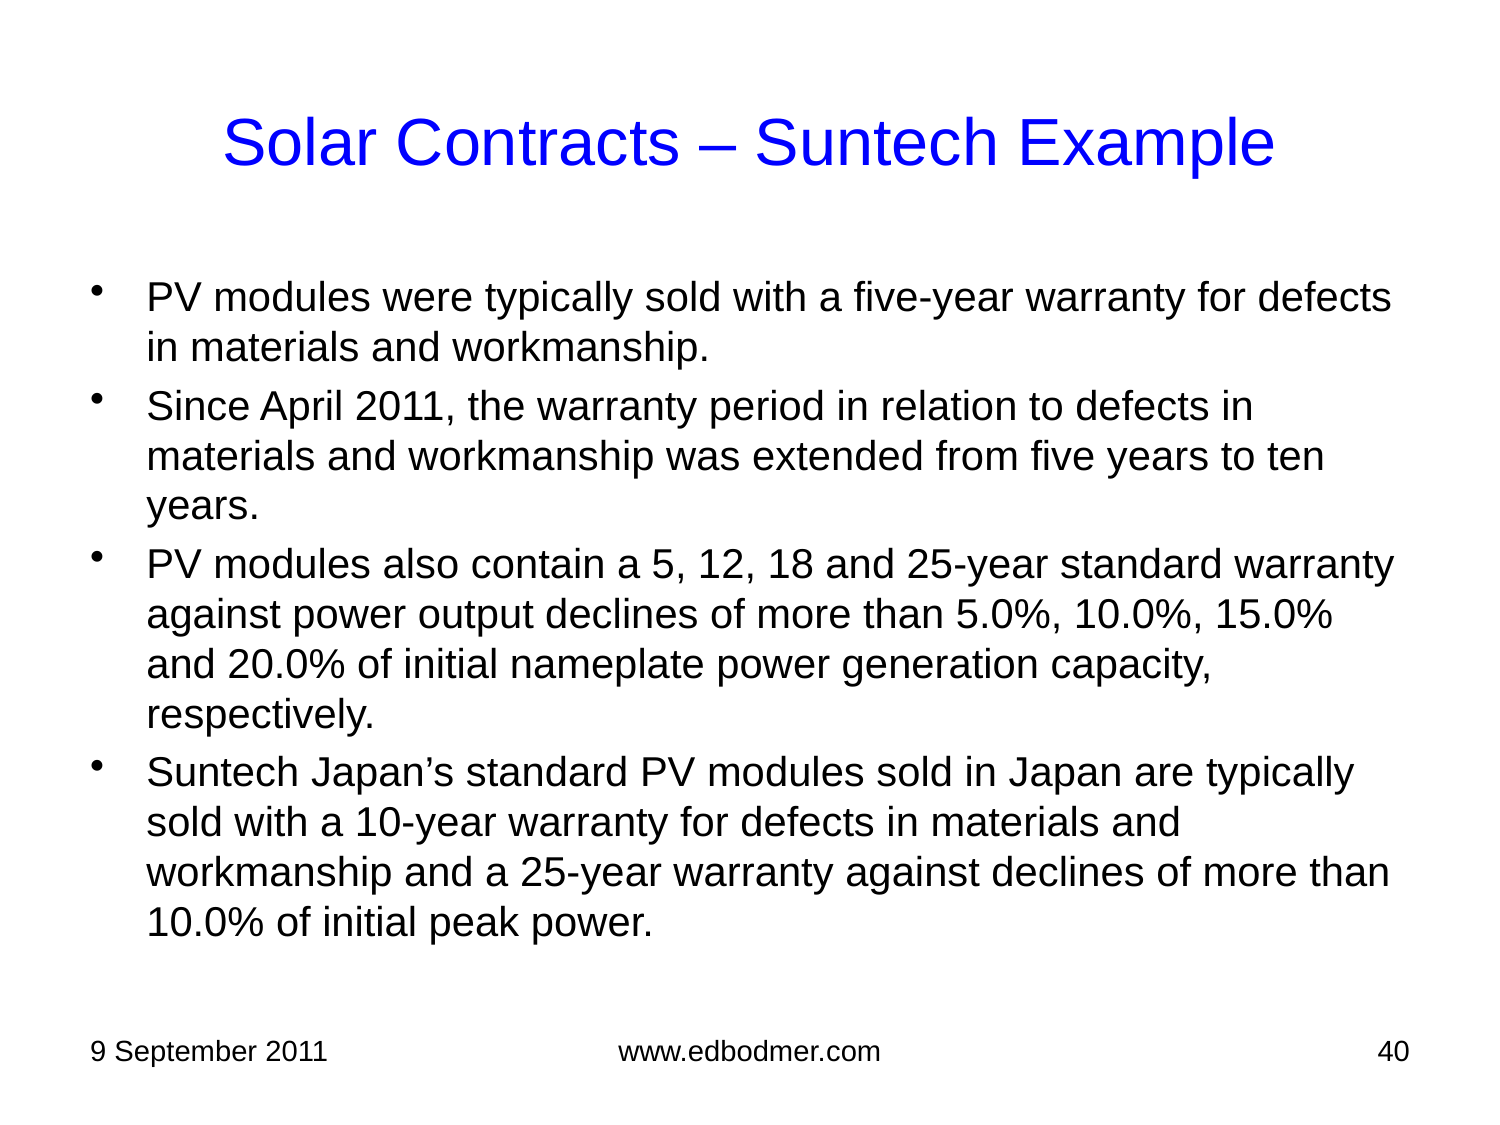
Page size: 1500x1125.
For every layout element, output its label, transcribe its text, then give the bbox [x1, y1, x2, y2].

list PV modules were typically sold with a five-year warranty for defects in materials and workmanship. Since April 2011, the warranty period in relation to defects in materials and workmanship was extended from five years to ten years. PV modules also contain a 5, 12, 18 and 25-year standard warranty against power output declines of more than 5.0%, 10.0%, 15.0% and 20.0% of initial nameplate power generation capacity, respectively. Suntech Japan’s standard PV modules sold in Japan are typically sold with a 10-year warranty for defects in materials and workmanship and a 25-year warranty against declines of more than 10.0% of initial peak power. [74, 262, 1426, 1006]
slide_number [74, 1024, 426, 1103]
slide_number 40 [1074, 1024, 1426, 1103]
footer www.edbodmer.com [512, 1024, 988, 1103]
title Solar Contracts – Suntech Example [74, 44, 1426, 233]
